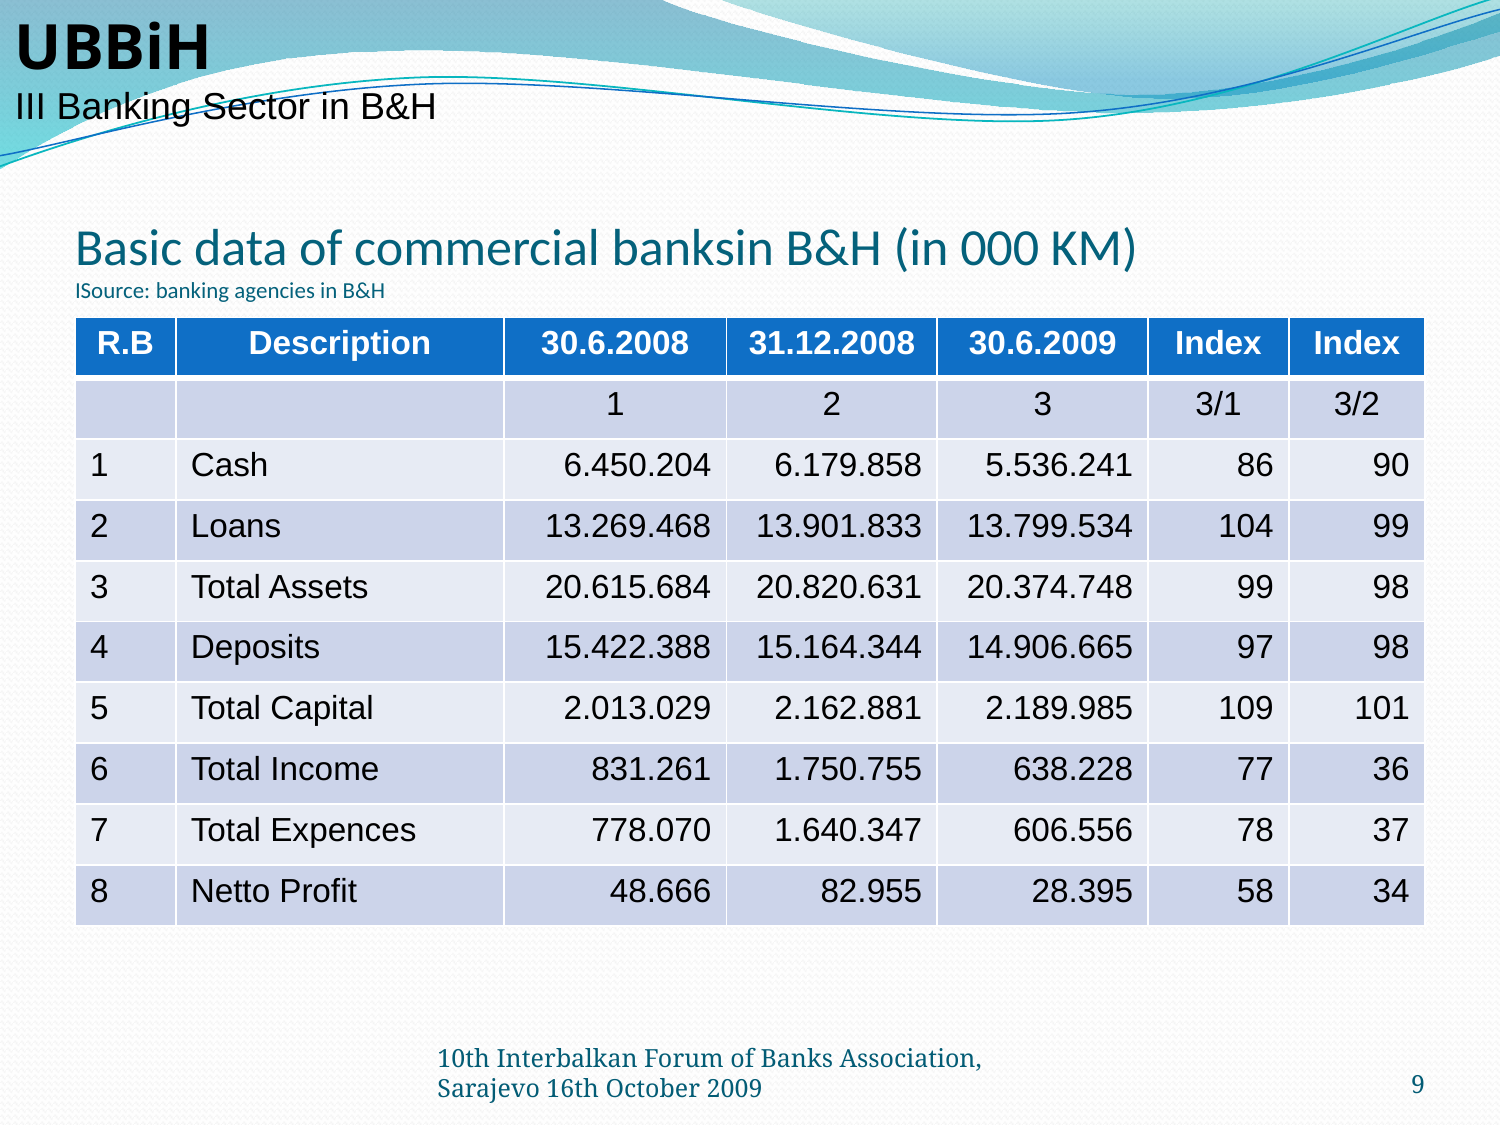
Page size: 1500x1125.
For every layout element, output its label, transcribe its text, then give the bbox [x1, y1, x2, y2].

table_cell 778.070 [505, 805, 726, 864]
table_cell 104 [1149, 501, 1288, 560]
table_cell Loans [177, 501, 503, 560]
table_header Description [177, 318, 503, 375]
title Basic data of commercial banksin B&H (in 000 KM) ISource: banking agencies in B&H [74, 115, 1426, 304]
table_cell 3/2 [1290, 381, 1424, 438]
table_cell [76, 381, 175, 438]
table_cell 6 [76, 744, 175, 803]
table_cell 1 [76, 440, 175, 499]
table_cell 99 [1149, 562, 1288, 621]
table_cell 4 [76, 622, 175, 681]
table_cell 6.179.858 [727, 440, 936, 499]
table_cell 13.901.833 [727, 501, 936, 560]
footer 10th Interbalkan Forum of Banks Association, Sarajevo 16th October 2009 [437, 1042, 988, 1103]
table_cell 5 [76, 683, 175, 742]
table_cell 37 [1290, 805, 1424, 864]
table_cell 20.374.748 [938, 562, 1147, 621]
table_cell 3 [938, 381, 1147, 438]
table_cell Total Expences [177, 805, 503, 864]
table_cell 7 [76, 805, 175, 864]
table_cell 82.955 [727, 866, 936, 925]
table_cell 78 [1149, 805, 1288, 864]
table_cell 109 [1149, 683, 1288, 742]
table_cell [177, 381, 503, 438]
text_box UBBiH III Banking Sector in B&H [0, 0, 1137, 135]
table_cell 13.799.534 [938, 501, 1147, 560]
table_cell 6.450.204 [505, 440, 726, 499]
table_cell Cash [177, 440, 503, 499]
table_cell 15.164.344 [727, 622, 936, 681]
table_cell 2 [727, 381, 936, 438]
table_cell 3/1 [1149, 381, 1288, 438]
slide_number 9 [1299, 1042, 1425, 1103]
table_cell Netto Profit [177, 866, 503, 925]
table_cell 1 [505, 381, 726, 438]
table_cell 77 [1149, 744, 1288, 803]
table_cell Deposits [177, 622, 503, 681]
table_header Index [1290, 318, 1424, 375]
table_cell 3 [76, 562, 175, 621]
table_cell 5.536.241 [938, 440, 1147, 499]
table_cell 1.750.755 [727, 744, 936, 803]
table_cell 13.269.468 [505, 501, 726, 560]
table_header 31.12.2008 [727, 318, 936, 375]
table_cell Total Capital [177, 683, 503, 742]
table_cell 2.013.029 [505, 683, 726, 742]
table_cell 2.189.985 [938, 683, 1147, 742]
table_cell 8 [76, 866, 175, 925]
table_cell Total Assets [177, 562, 503, 621]
table_cell 831.261 [505, 744, 726, 803]
table_cell 99 [1290, 501, 1424, 560]
table_header 30.6.2008 [505, 318, 726, 375]
table_header Index [1149, 318, 1288, 375]
table_cell 2 [76, 501, 175, 560]
table_cell 97 [1149, 622, 1288, 681]
table_cell Total Income [177, 744, 503, 803]
table_cell 34 [1290, 866, 1424, 925]
table_cell 15.422.388 [505, 622, 726, 681]
table_cell 90 [1290, 440, 1424, 499]
table_cell 606.556 [938, 805, 1147, 864]
table_cell 98 [1290, 622, 1424, 681]
table_cell 20.820.631 [727, 562, 936, 621]
table_cell 638.228 [938, 744, 1147, 803]
table_cell 1.640.347 [727, 805, 936, 864]
table_cell 14.906.665 [938, 622, 1147, 681]
table_cell 28.395 [938, 866, 1147, 925]
table_cell 58 [1149, 866, 1288, 925]
table_cell 86 [1149, 440, 1288, 499]
table_cell 48.666 [505, 866, 726, 925]
table_cell 20.615.684 [505, 562, 726, 621]
table_cell 98 [1290, 562, 1424, 621]
table_cell 36 [1290, 744, 1424, 803]
table_header 30.6.2009 [938, 318, 1147, 375]
table_header R.B [76, 318, 175, 375]
table_cell 2.162.881 [727, 683, 936, 742]
table_cell 101 [1290, 683, 1424, 742]
